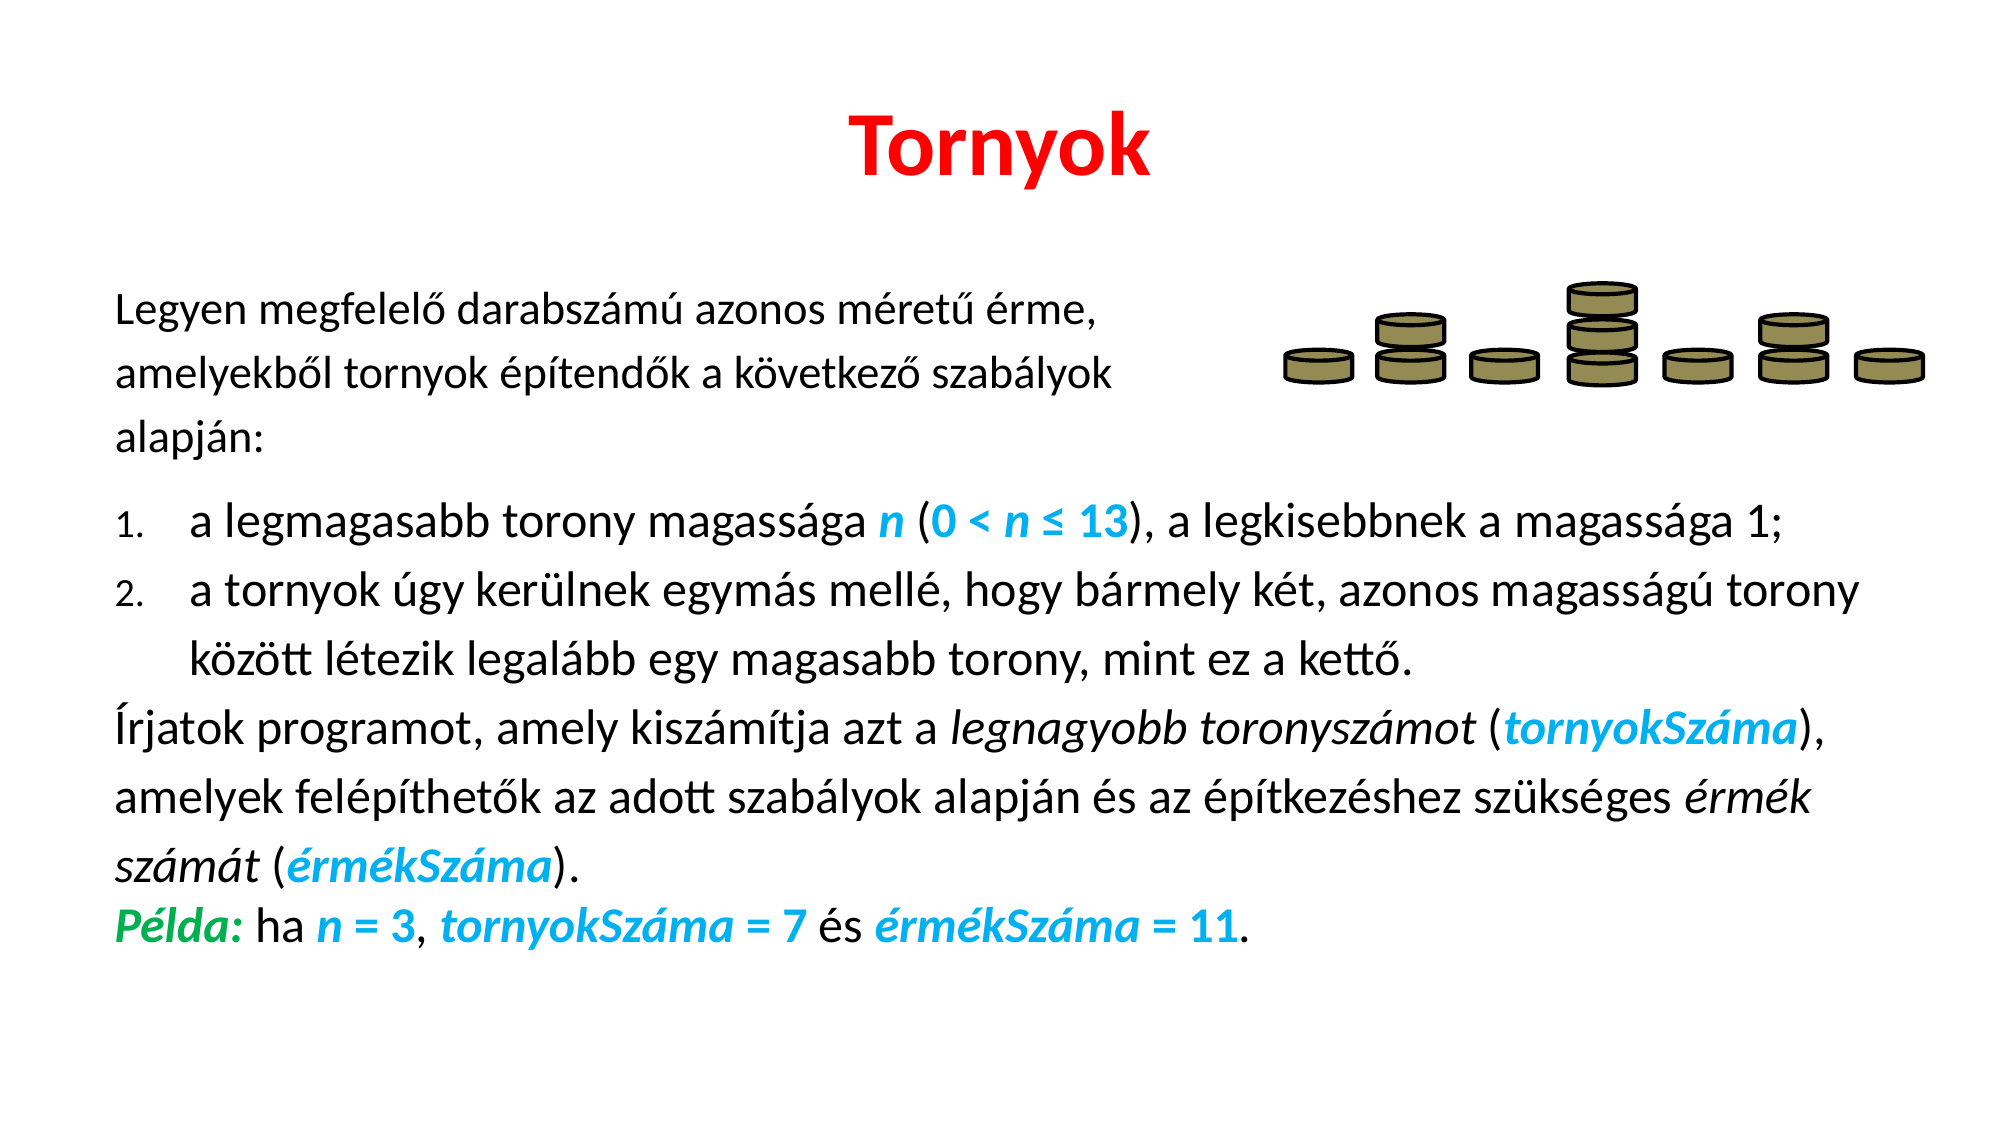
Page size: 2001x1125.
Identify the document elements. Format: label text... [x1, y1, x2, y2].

list Legyen megfelelő darabszámú azonos méretű érme, amelyekből tornyok építendők a következő szabályok alapján: [99, 262, 1263, 470]
text_box a legmagasabb torony magassága n (0 < n ≤ 13), a legkisebbnek a magas­sága 1; a tornyok úgy kerülnek egymás mellé, hogy bármely két, azonos magas­ságú torony között létezik legalább egy magasabb torony, mint ez a kettő. Írjatok programot, amely kiszámítja azt a legnagyobb toronyszámot (tor­nyokSzáma), amelyek felépíthetők az adott szabályok alapján és az építkezéshez szükséges érmék számát (érmékSzáma). Példa: ha n = 3, tornyokSzáma = 7 és érmékSzáma = 11. [99, 470, 1923, 960]
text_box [1285, 283, 1924, 386]
title Tornyok [99, 45, 1900, 233]
